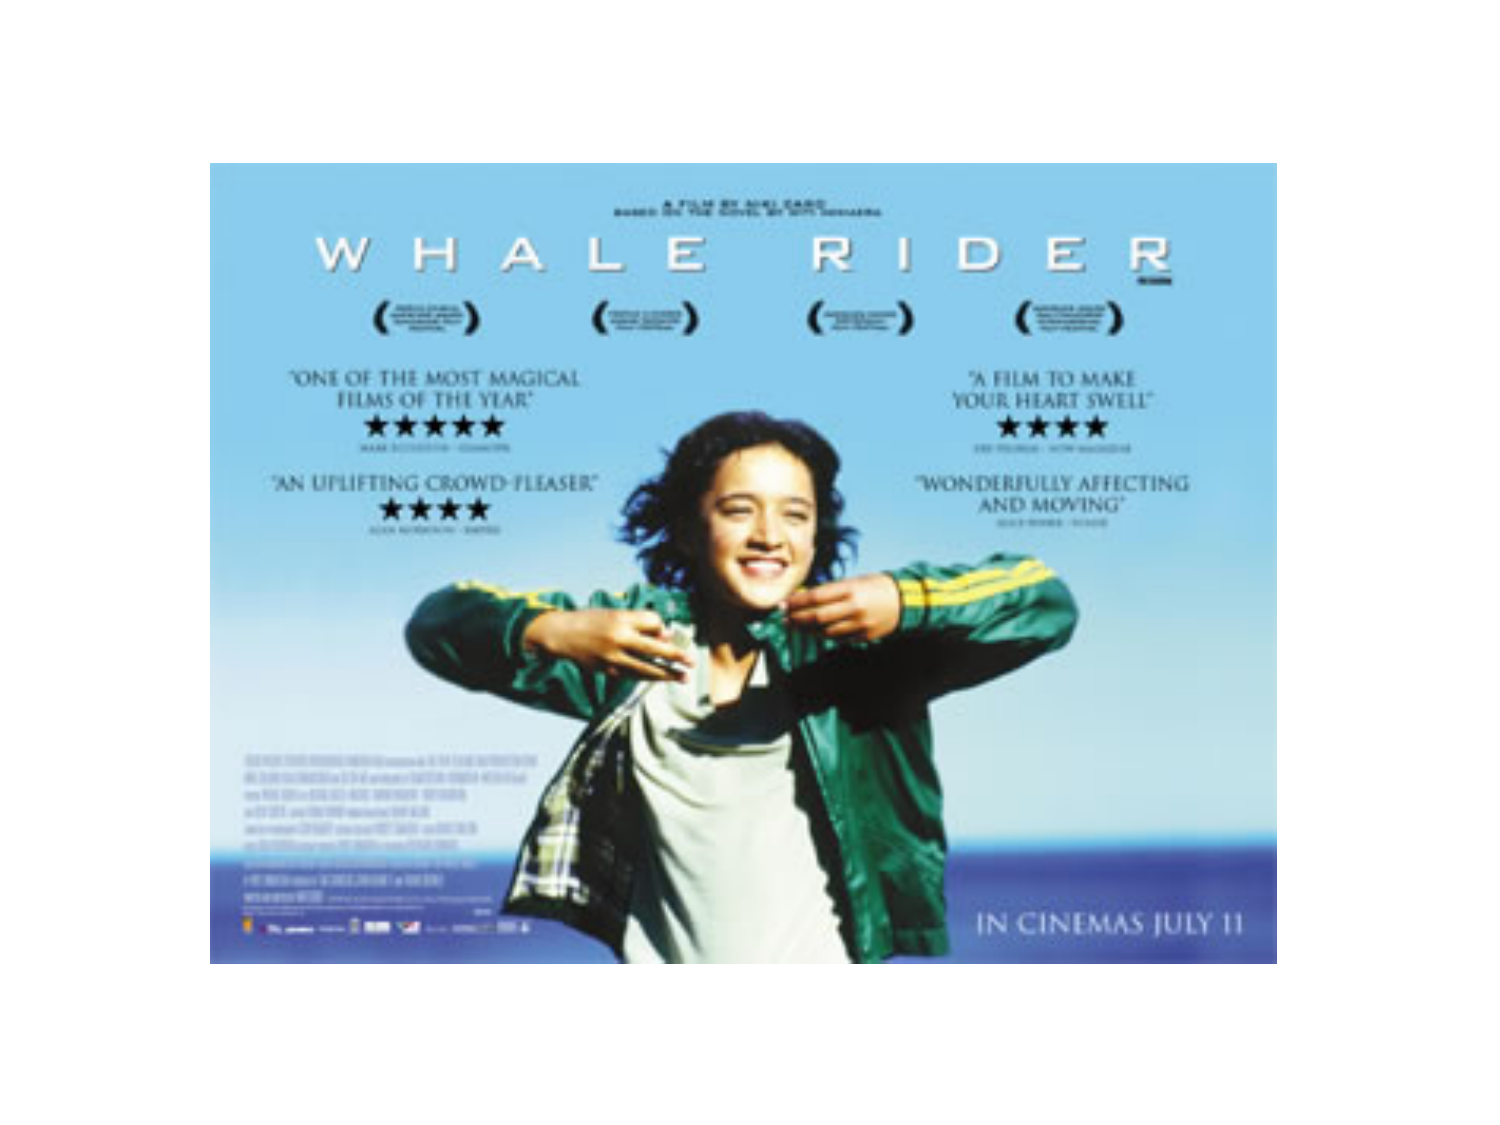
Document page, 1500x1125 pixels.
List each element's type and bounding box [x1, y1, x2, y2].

picture [210, 163, 1277, 965]
